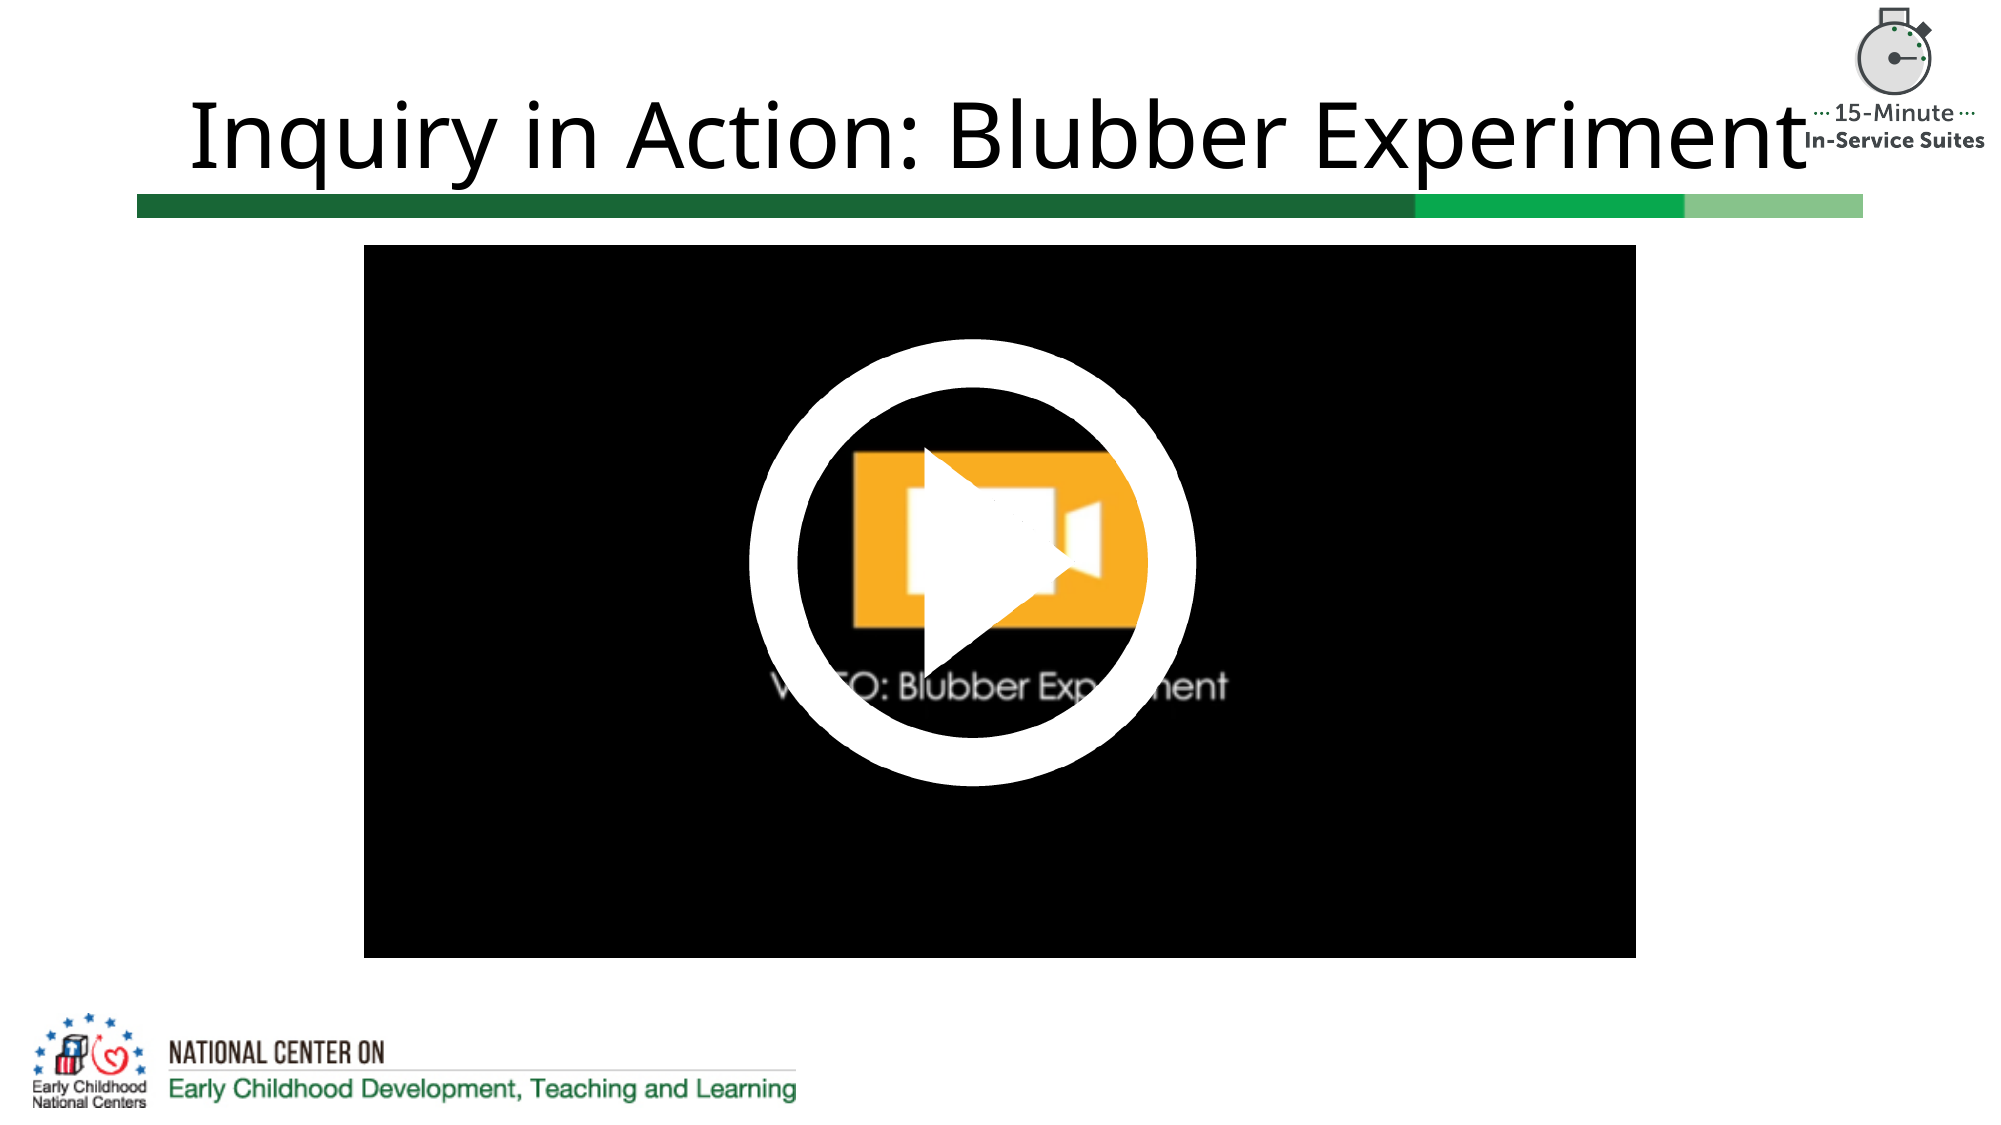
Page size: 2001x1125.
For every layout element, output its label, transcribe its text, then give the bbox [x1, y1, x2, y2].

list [364, 245, 1636, 958]
picture [747, 337, 1198, 788]
title Inquiry in Action: Blubber Experiment [137, 59, 1863, 218]
picture [33, 1013, 796, 1108]
picture [1790, 0, 1999, 161]
